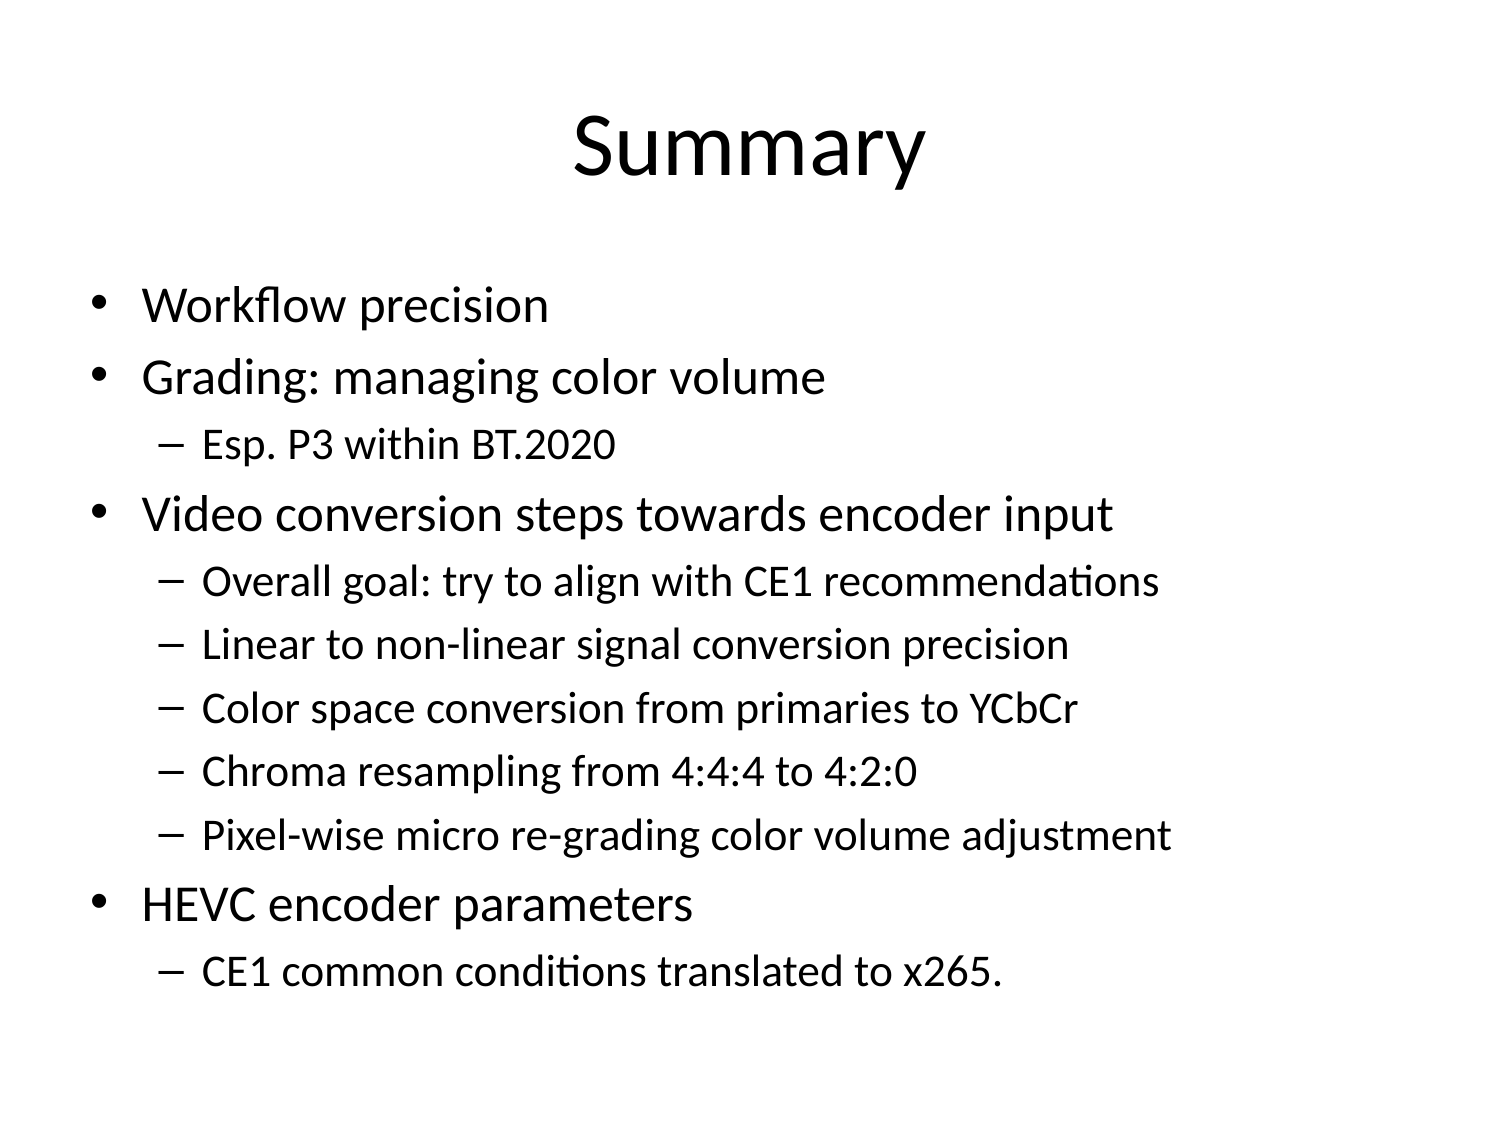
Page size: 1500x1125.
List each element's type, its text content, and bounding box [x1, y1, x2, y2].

list Workflow precision Grading: managing color volume Esp. P3 within BT.2020 Video conversion steps towards encoder input Overall goal: try to align with CE1 recommendations Linear to non-linear signal conversion precision Color space conversion from primaries to YCbCr Chroma resampling from 4:4:4 to 4:2:0 Pixel-wise micro re-grading color volume adjustment HEVC encoder parameters CE1 common conditions translated to x265. [75, 262, 1425, 1005]
title Summary [75, 45, 1425, 233]
